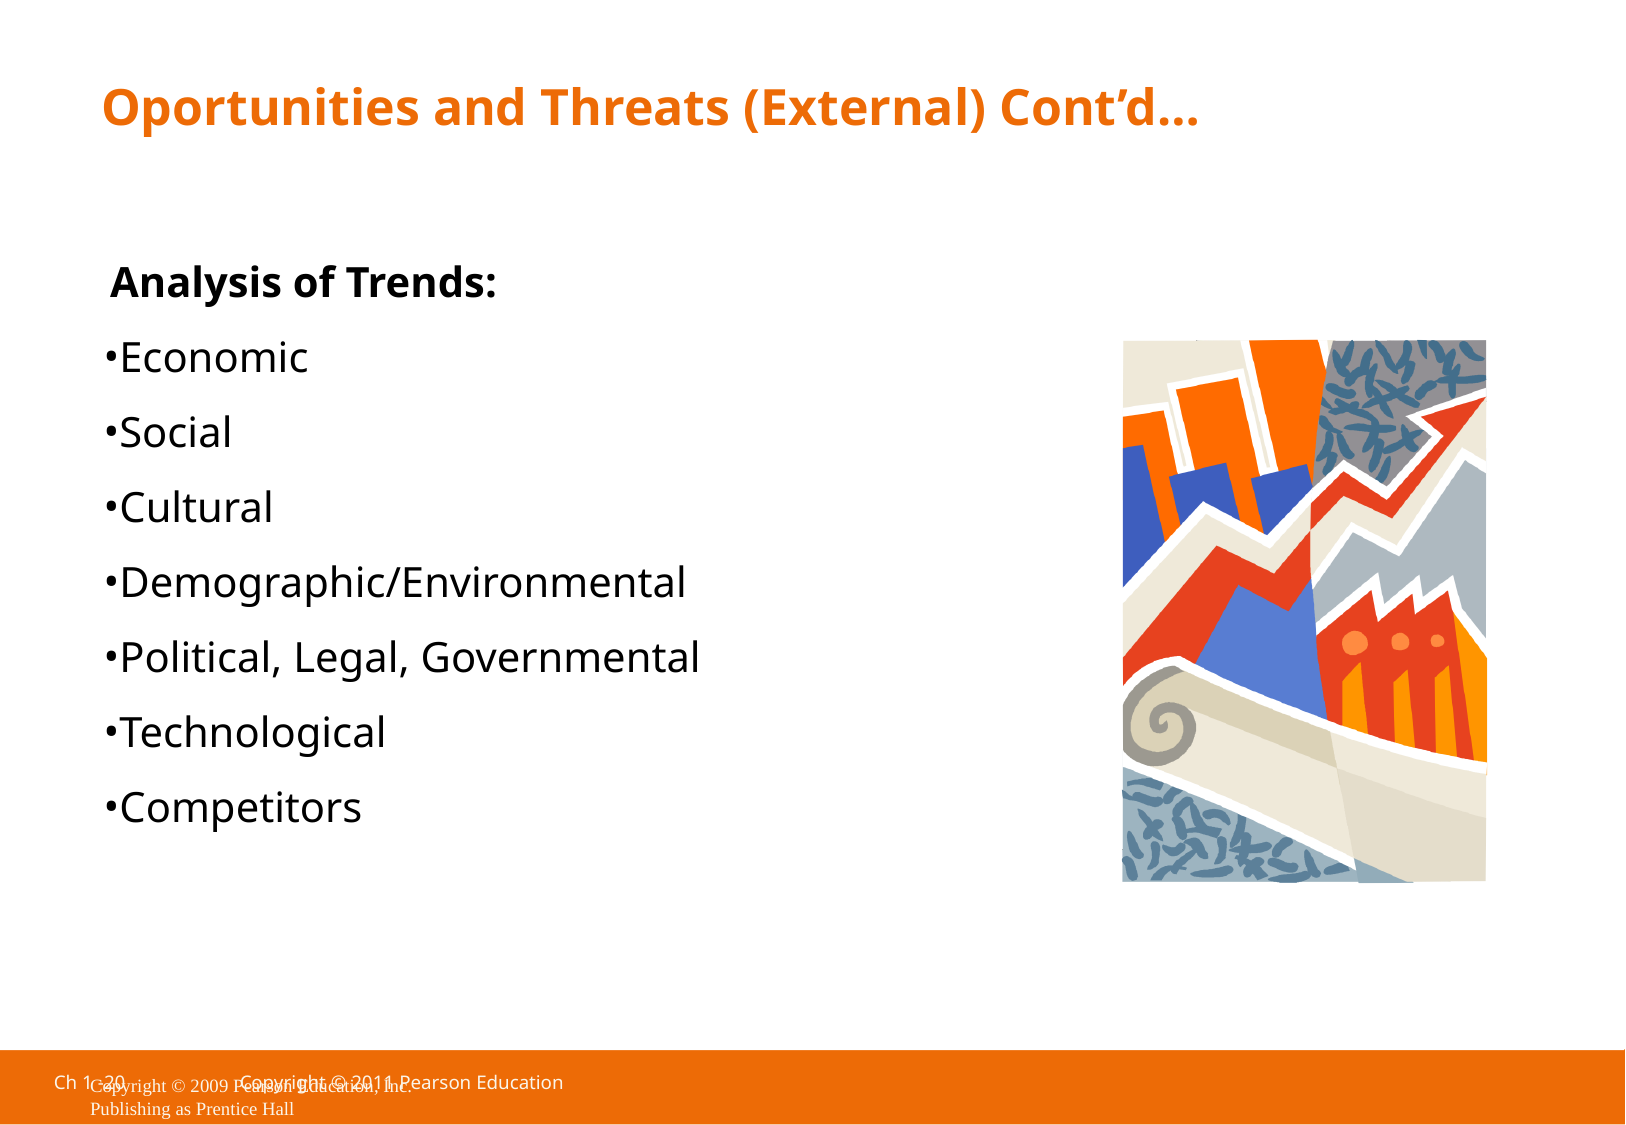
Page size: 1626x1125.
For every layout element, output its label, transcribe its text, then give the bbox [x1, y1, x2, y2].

picture [1119, 337, 1495, 890]
text_box Ch 1 -20 [47, 1070, 167, 1093]
text_box Analysis of Trends: Economic Social Cultural Demographic/Environmental Political, Legal, Governmental Technological Competitors [103, 255, 1354, 831]
text_box Copyright © 2009 Pearson Education, Inc. Publishing as Prentice Hall [90, 1073, 980, 1119]
picture [1352, 1042, 1625, 1124]
text_box [0, 1050, 1625, 1125]
text_box Oportunities and Threats (External) Cont’d… [94, 74, 1456, 136]
text_box Copyright © 2011 Pearson Education [233, 1070, 699, 1093]
